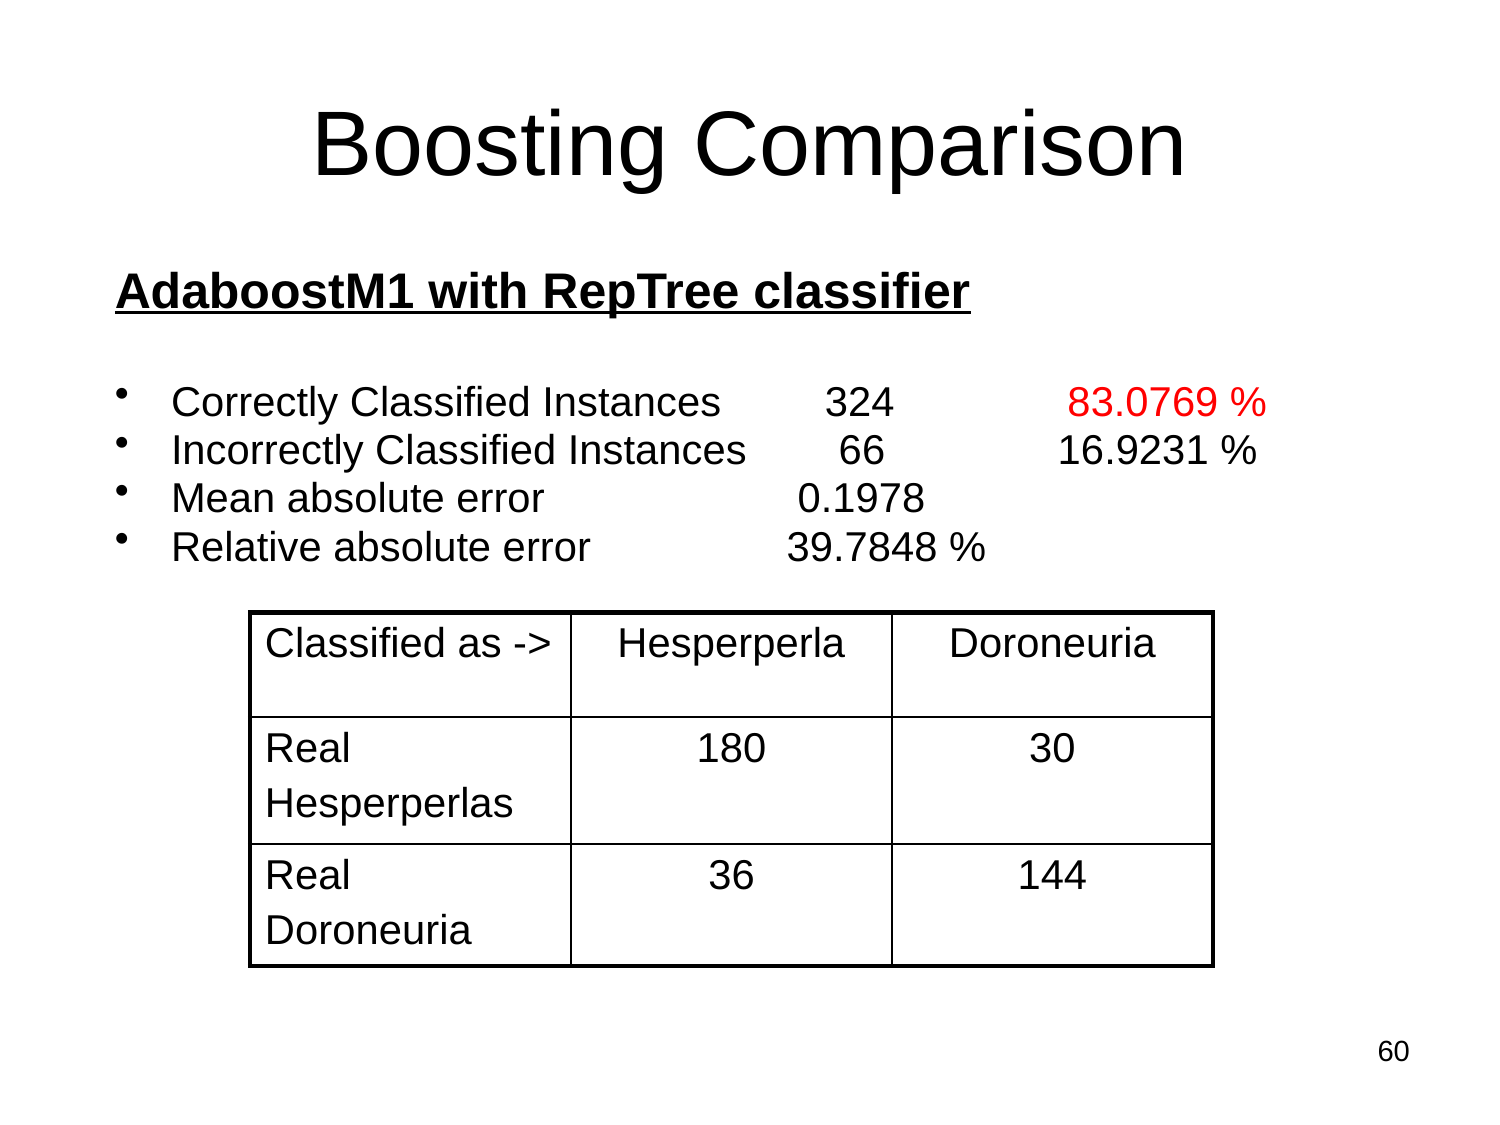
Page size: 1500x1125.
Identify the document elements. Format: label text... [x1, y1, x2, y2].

table_cell 144 [893, 845, 1211, 964]
table_header Hesperperla [572, 615, 891, 716]
table_cell 36 [572, 845, 891, 964]
table_cell Real Hesperperlas [252, 718, 570, 843]
slide_number 60 [1074, 1024, 1426, 1103]
table_header Doroneuria [893, 615, 1211, 716]
title Boosting Comparison [75, 45, 1425, 233]
table_cell 30 [893, 718, 1211, 843]
text_box AdaboostM1 with RepTree classifier Correctly Classified Instances 324 83.0769 % Incorrectly Classified Instances 66 16.9231 % Mean absolute error 0.1978 Relative absolute error 39.7848 % [99, 262, 1338, 588]
table_cell Real Doroneuria [252, 845, 570, 964]
table_header Classified as -> [252, 615, 570, 716]
table_cell 180 [572, 718, 891, 843]
